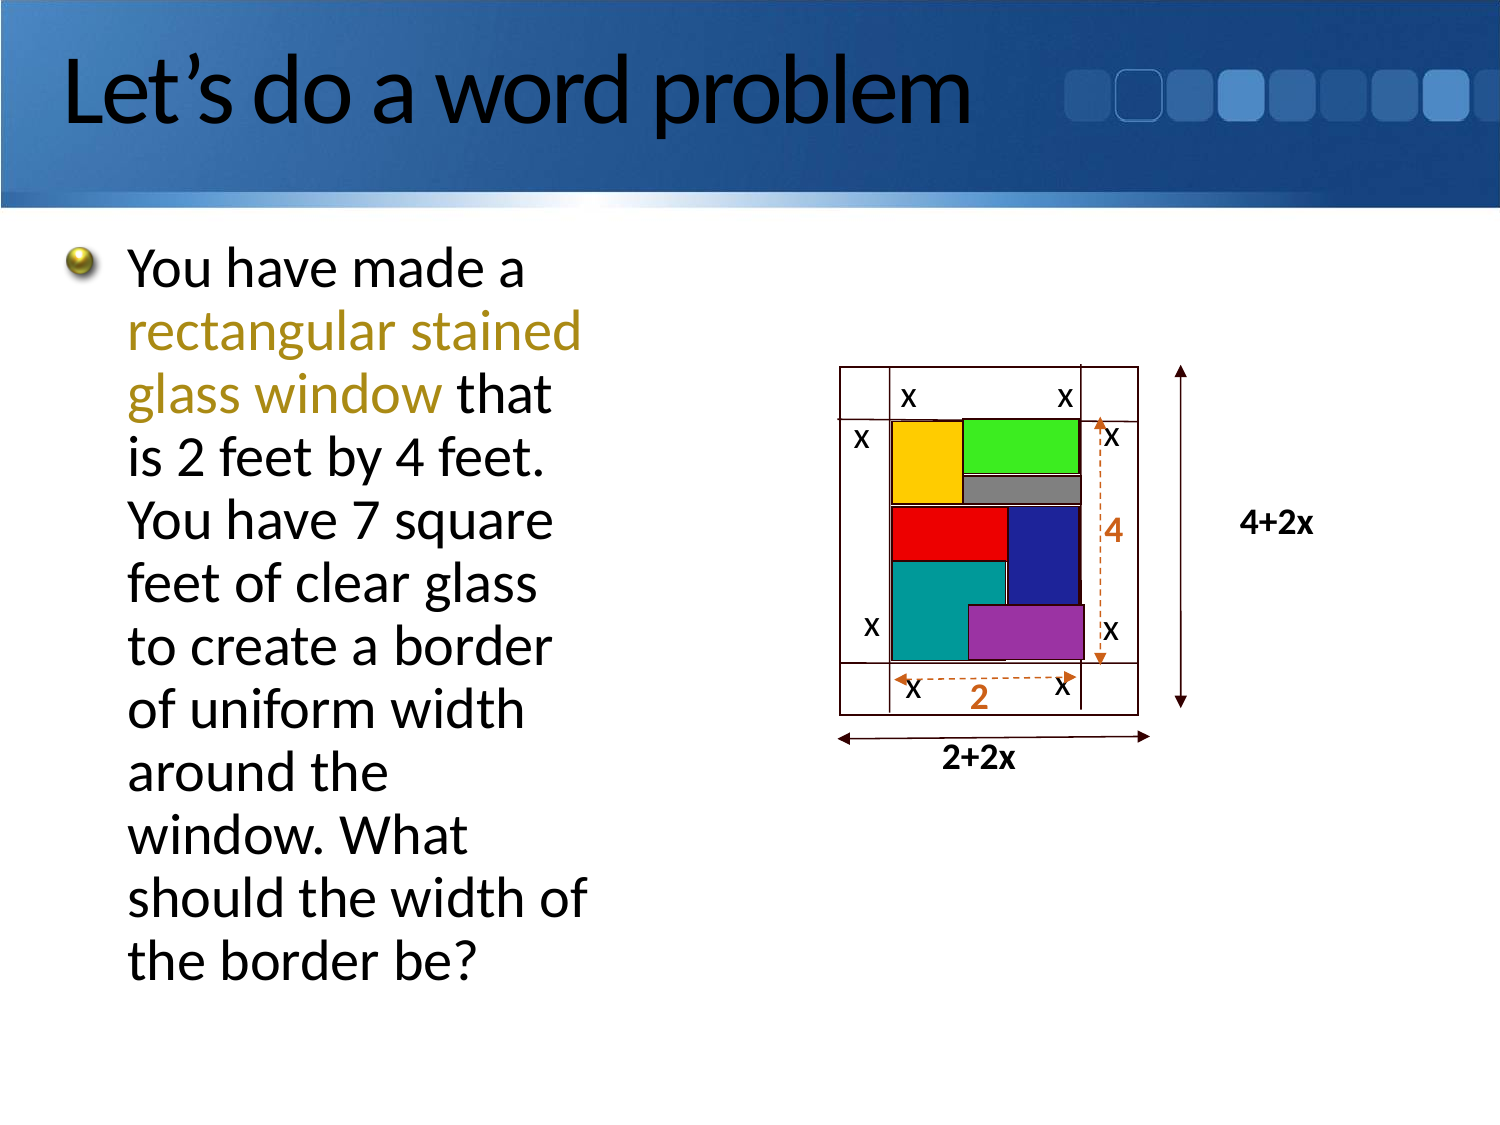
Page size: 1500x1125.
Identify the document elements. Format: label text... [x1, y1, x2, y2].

title Let’s do a word problem [62, 37, 1438, 147]
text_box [837, 362, 1349, 800]
picture [0, 0, 1500, 1125]
list You have made a rectangular stained glass window that is 2 feet by 4 feet. You have 7 square feet of clear glass to create a border of uniform width around the window. What should the width of the border be? [62, 237, 600, 1090]
